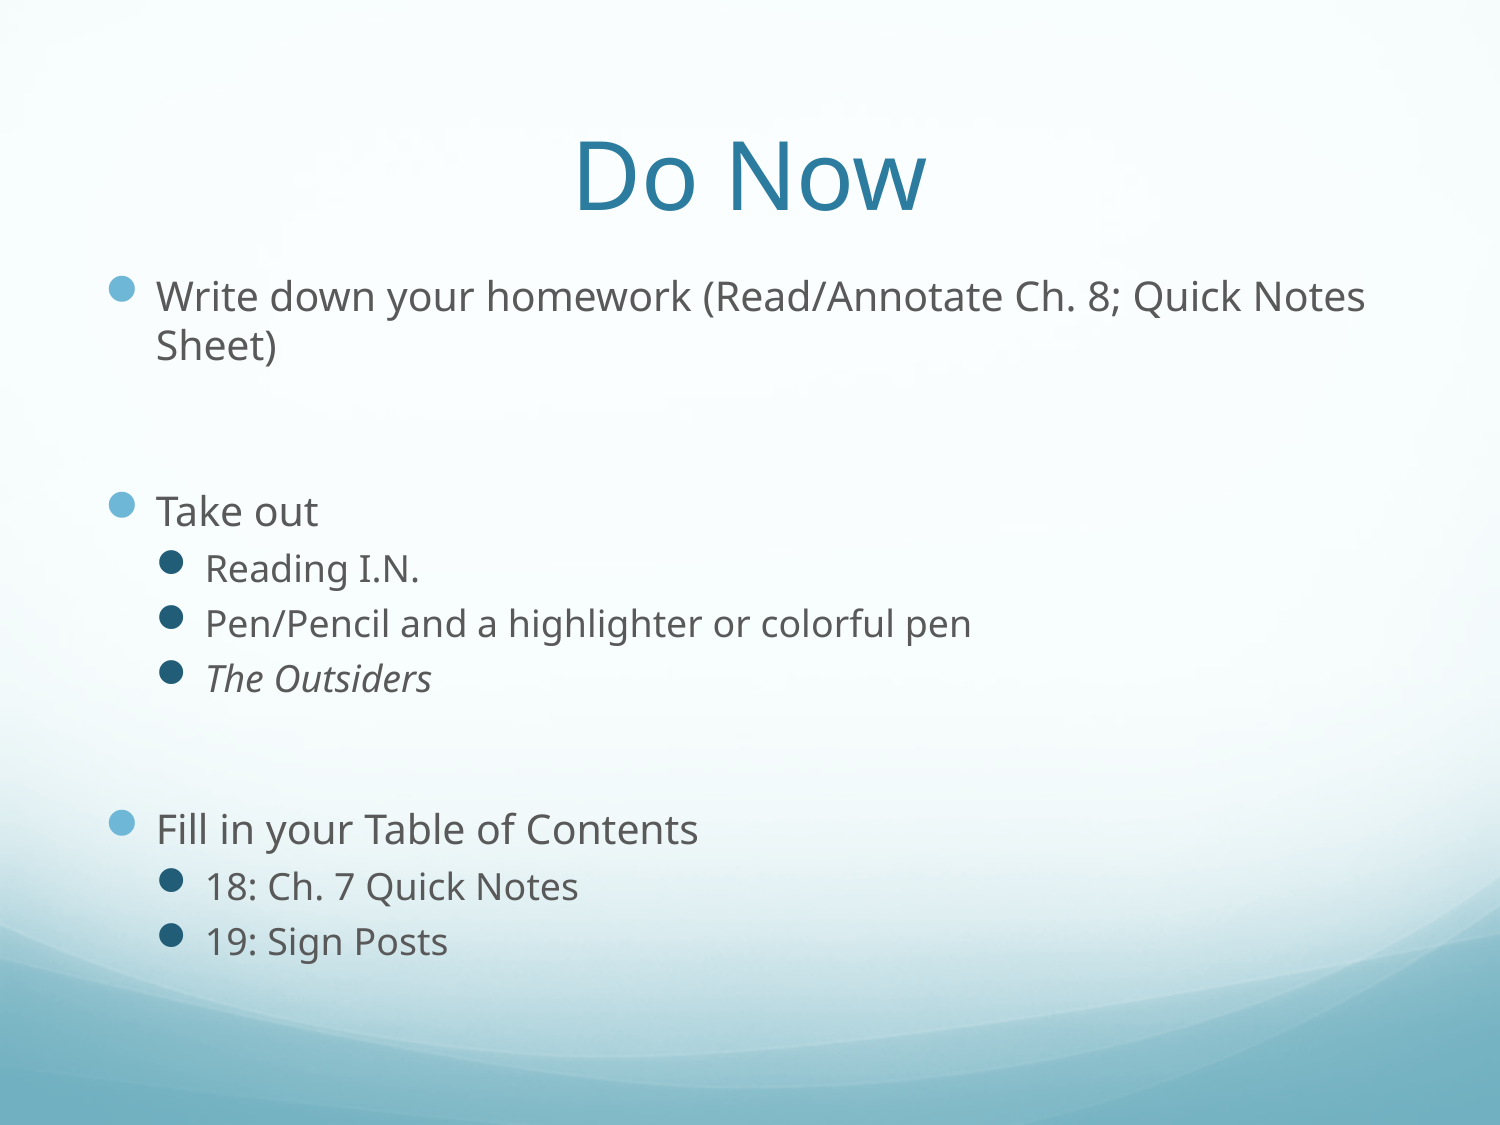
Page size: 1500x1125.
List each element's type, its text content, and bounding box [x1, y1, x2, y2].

list Write down your homework (Read/Annotate Ch. 8; Quick Notes Sheet) Take out Reading I.N. Pen/Pencil and a highlighter or colorful pen The Outsiders Fill in your Table of Contents 18: Ch. 7 Quick Notes 19: Sign Posts [90, 262, 1410, 975]
title Do Now [90, 17, 1410, 237]
